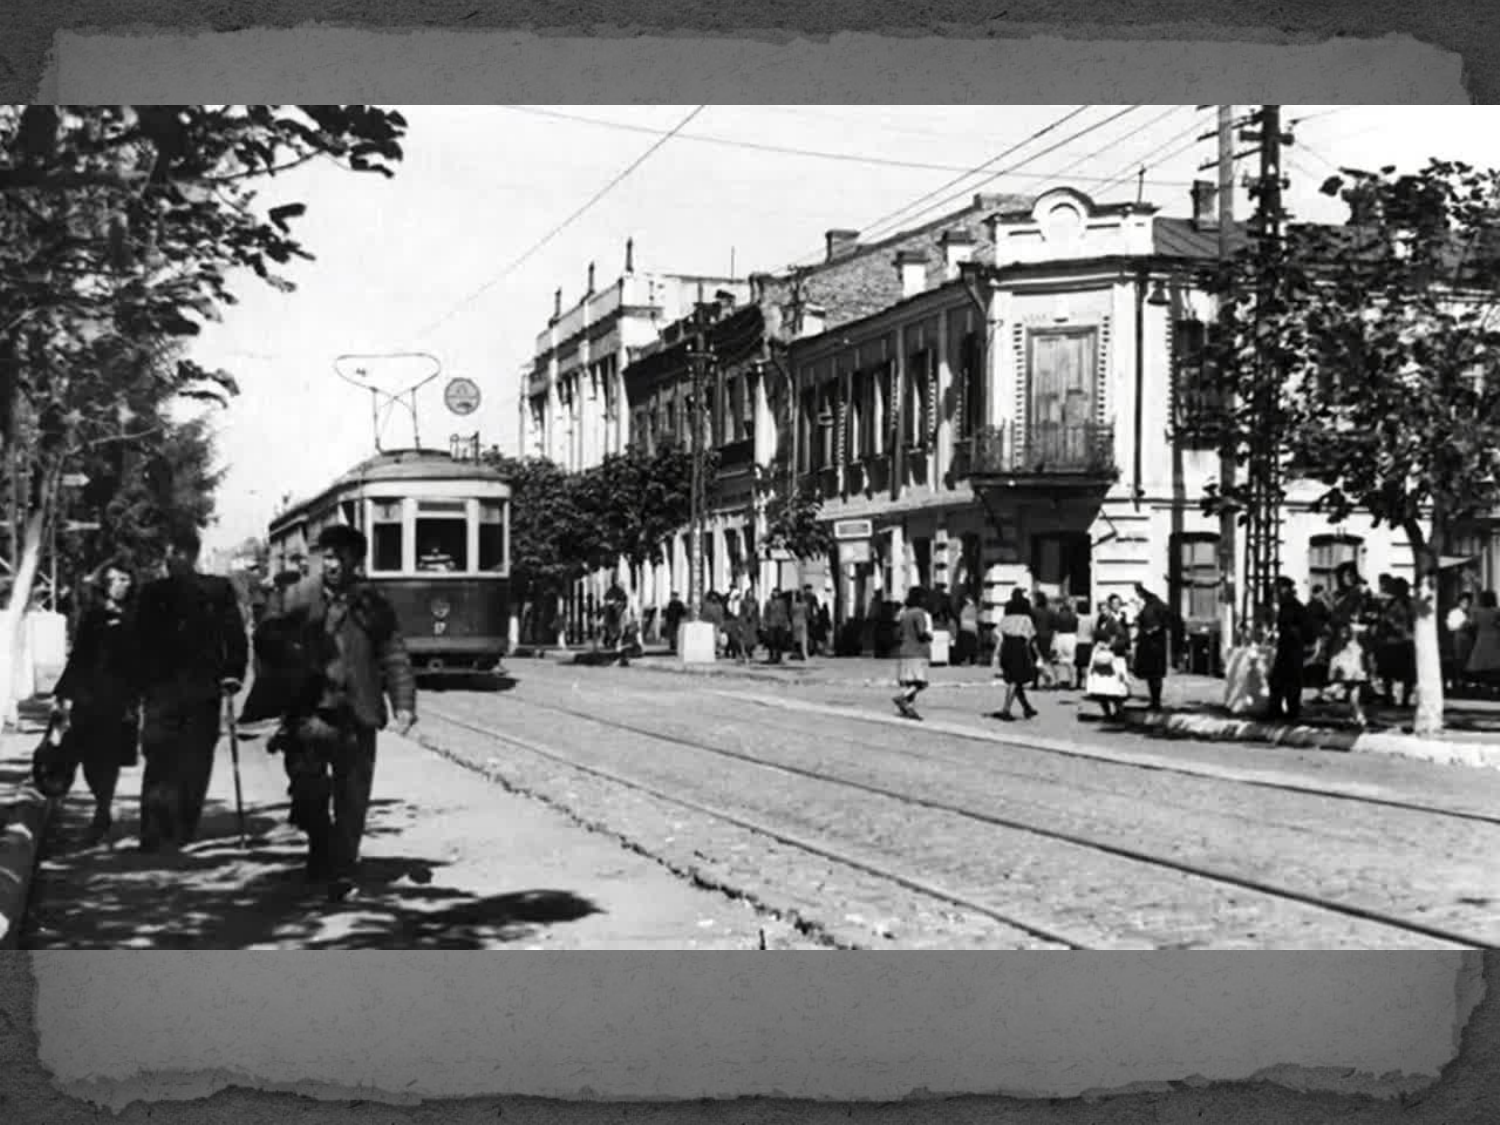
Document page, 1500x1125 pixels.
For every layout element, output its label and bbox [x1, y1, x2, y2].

picture [0, 105, 1500, 950]
